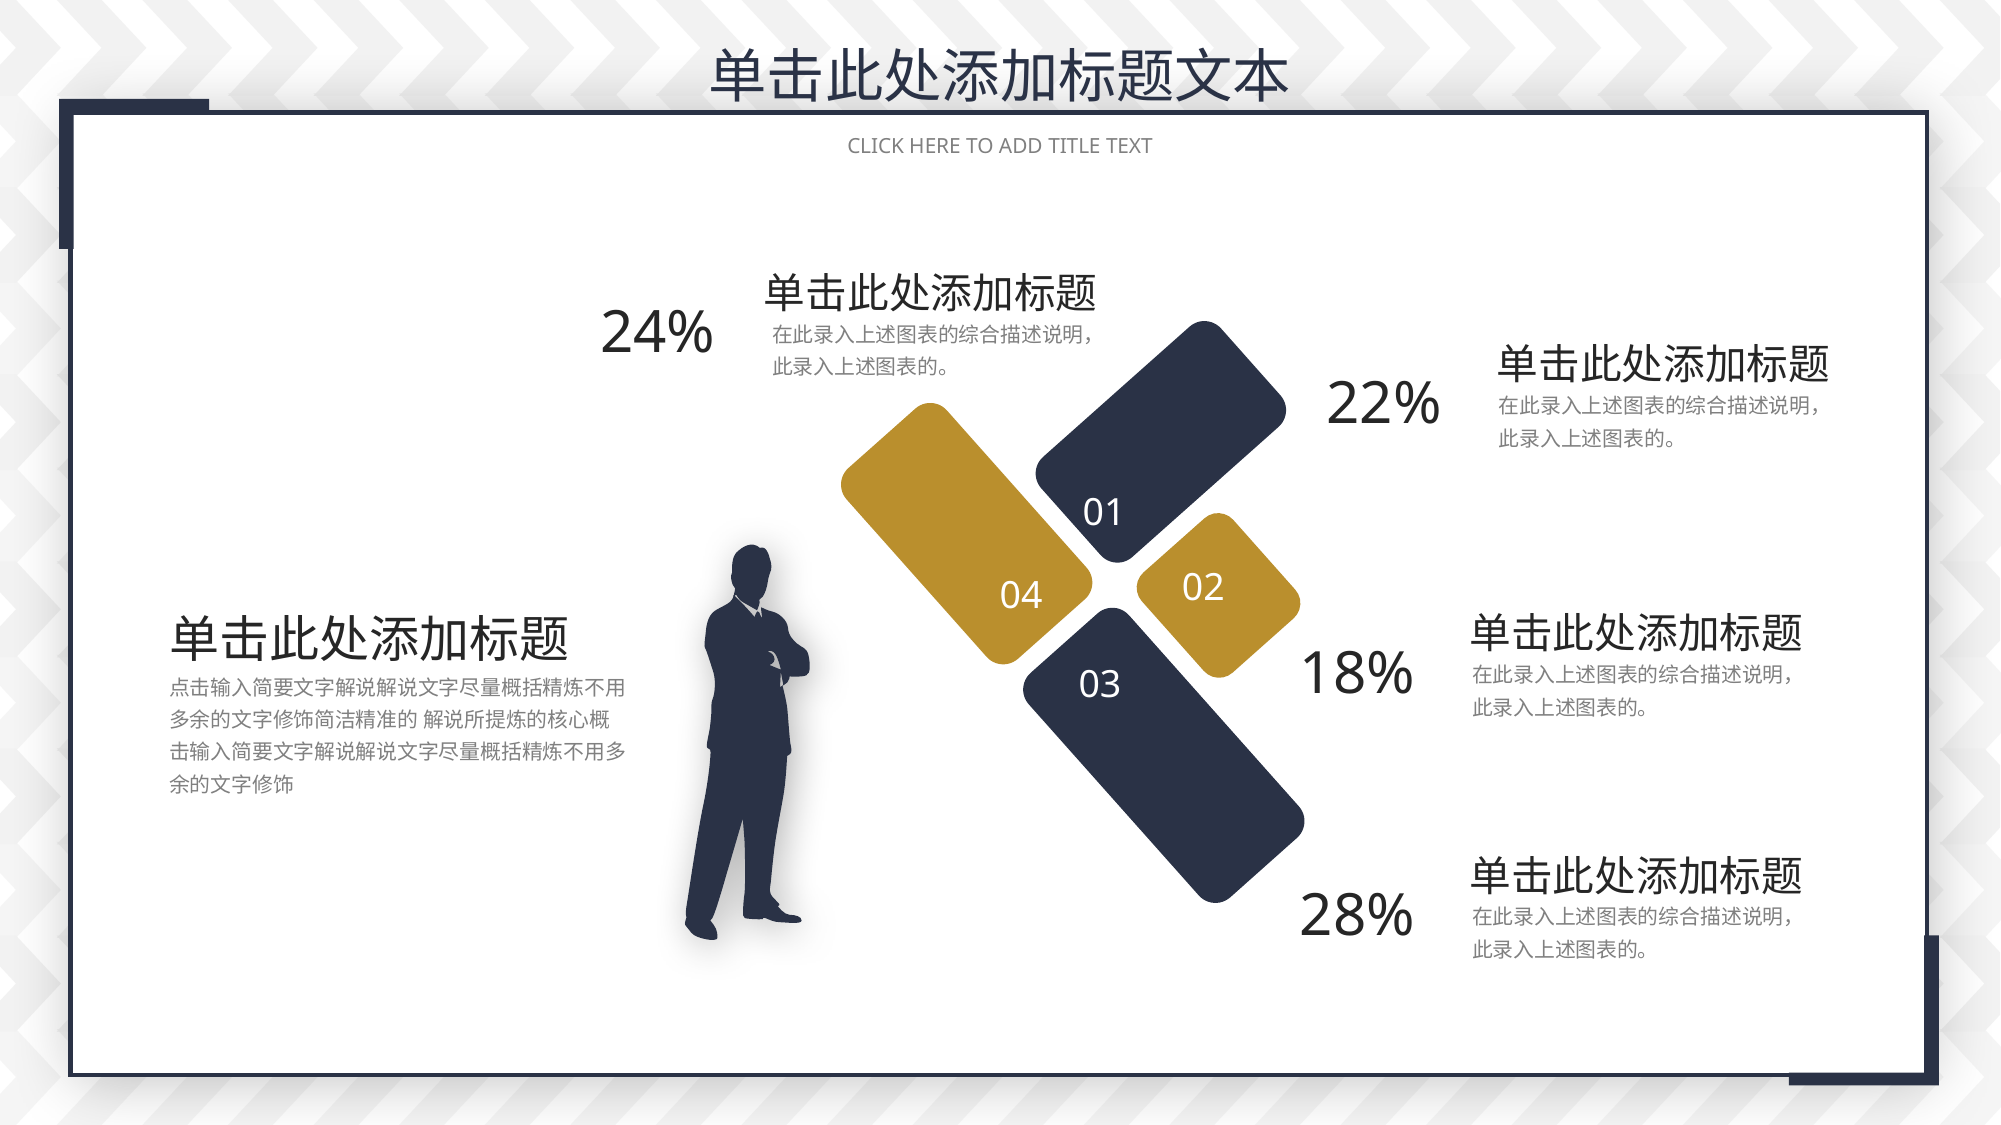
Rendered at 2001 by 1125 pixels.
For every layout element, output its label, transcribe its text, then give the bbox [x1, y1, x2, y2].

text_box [899, 374, 1282, 906]
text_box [1308, 323, 1832, 449]
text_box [609, 18, 1391, 163]
text_box 单击此处添加标题 点击输入简要文字解说解说文字尽量概括精炼不用多余的文字修饰简洁精准的 解说所提炼的核心概击输入简要文字解说解说文字尽量概括精炼不用多余的文字修饰 [154, 581, 642, 806]
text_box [1281, 592, 1805, 718]
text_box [581, 251, 1100, 377]
text_box [684, 544, 810, 940]
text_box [1281, 834, 1805, 960]
